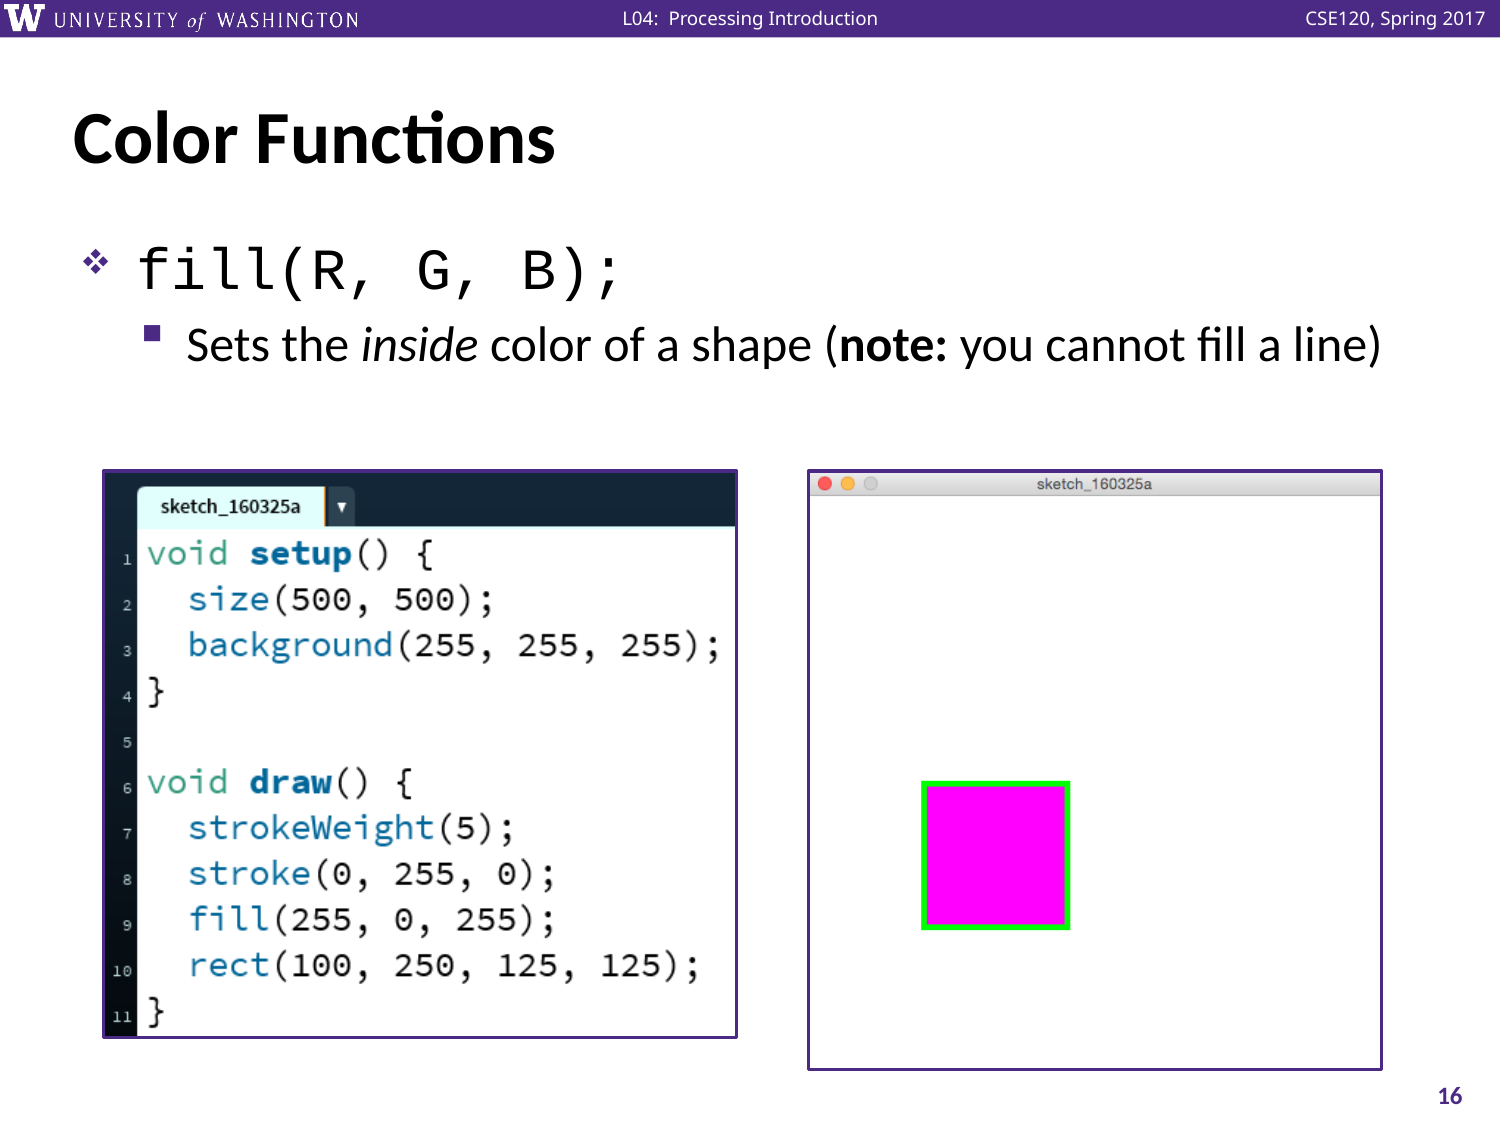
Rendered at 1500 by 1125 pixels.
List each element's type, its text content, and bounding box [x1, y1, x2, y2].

slide_number 16 [1400, 1065, 1500, 1125]
picture [809, 472, 1381, 1068]
picture [104, 472, 736, 1037]
list fill(R, G, B); Sets the inside color of a shape (note: you cannot fill a line) [64, 223, 1438, 1040]
picture [4, 4, 358, 32]
title Color Functions [58, 71, 1438, 197]
